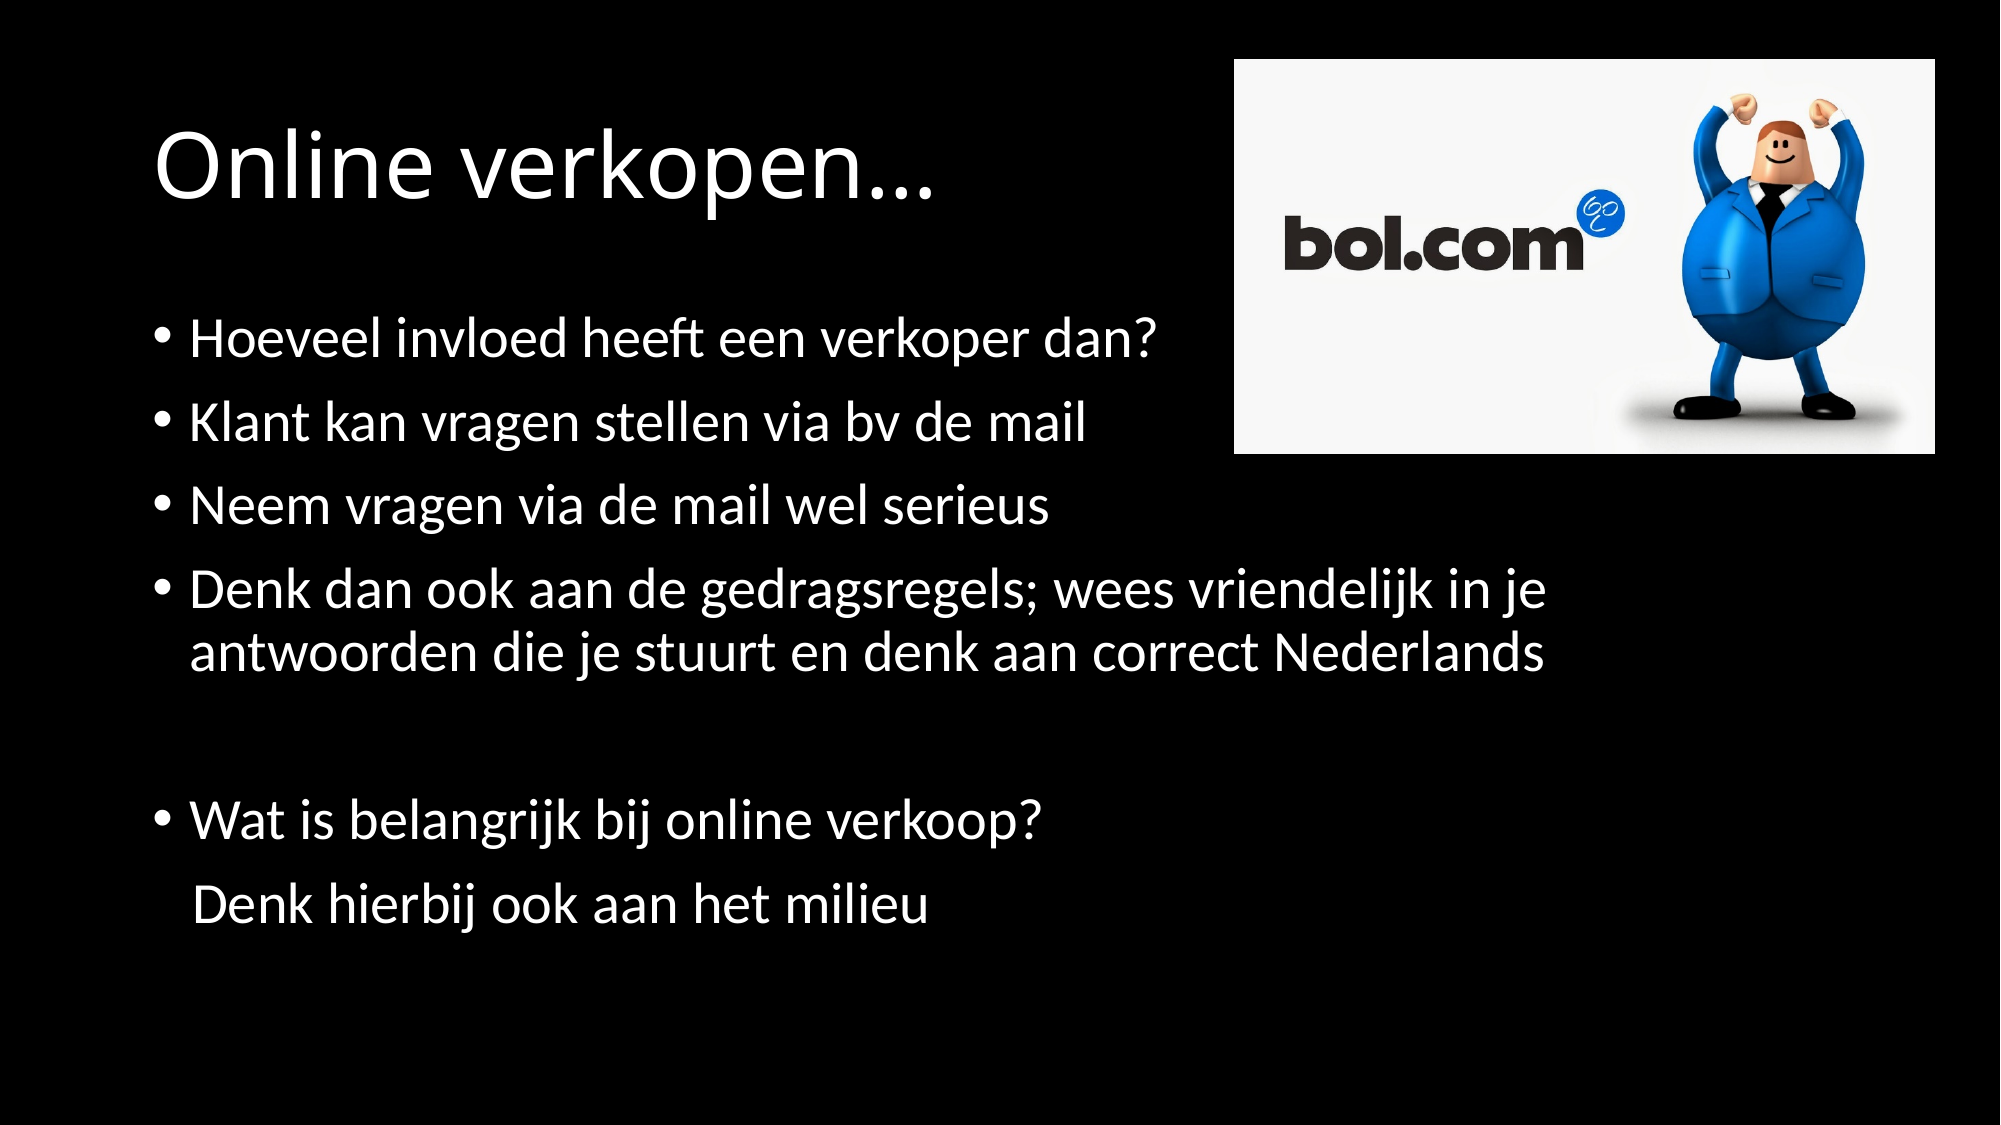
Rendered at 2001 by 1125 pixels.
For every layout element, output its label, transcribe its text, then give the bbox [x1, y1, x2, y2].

title Online verkopen… [137, 59, 1234, 278]
picture [1234, 59, 1935, 454]
list Hoeveel invloed heeft een verkoper dan? Klant kan vragen stellen via bv de mail Neem vragen via de mail wel serieus Denk dan ook aan de gedragsregels; wees vriendelijk in je antwoorden die je stuurt en denk aan correct Nederlands Wat is belangrijk bij online verkoop? Denk hierbij ook aan het milieu [137, 299, 1863, 1014]
